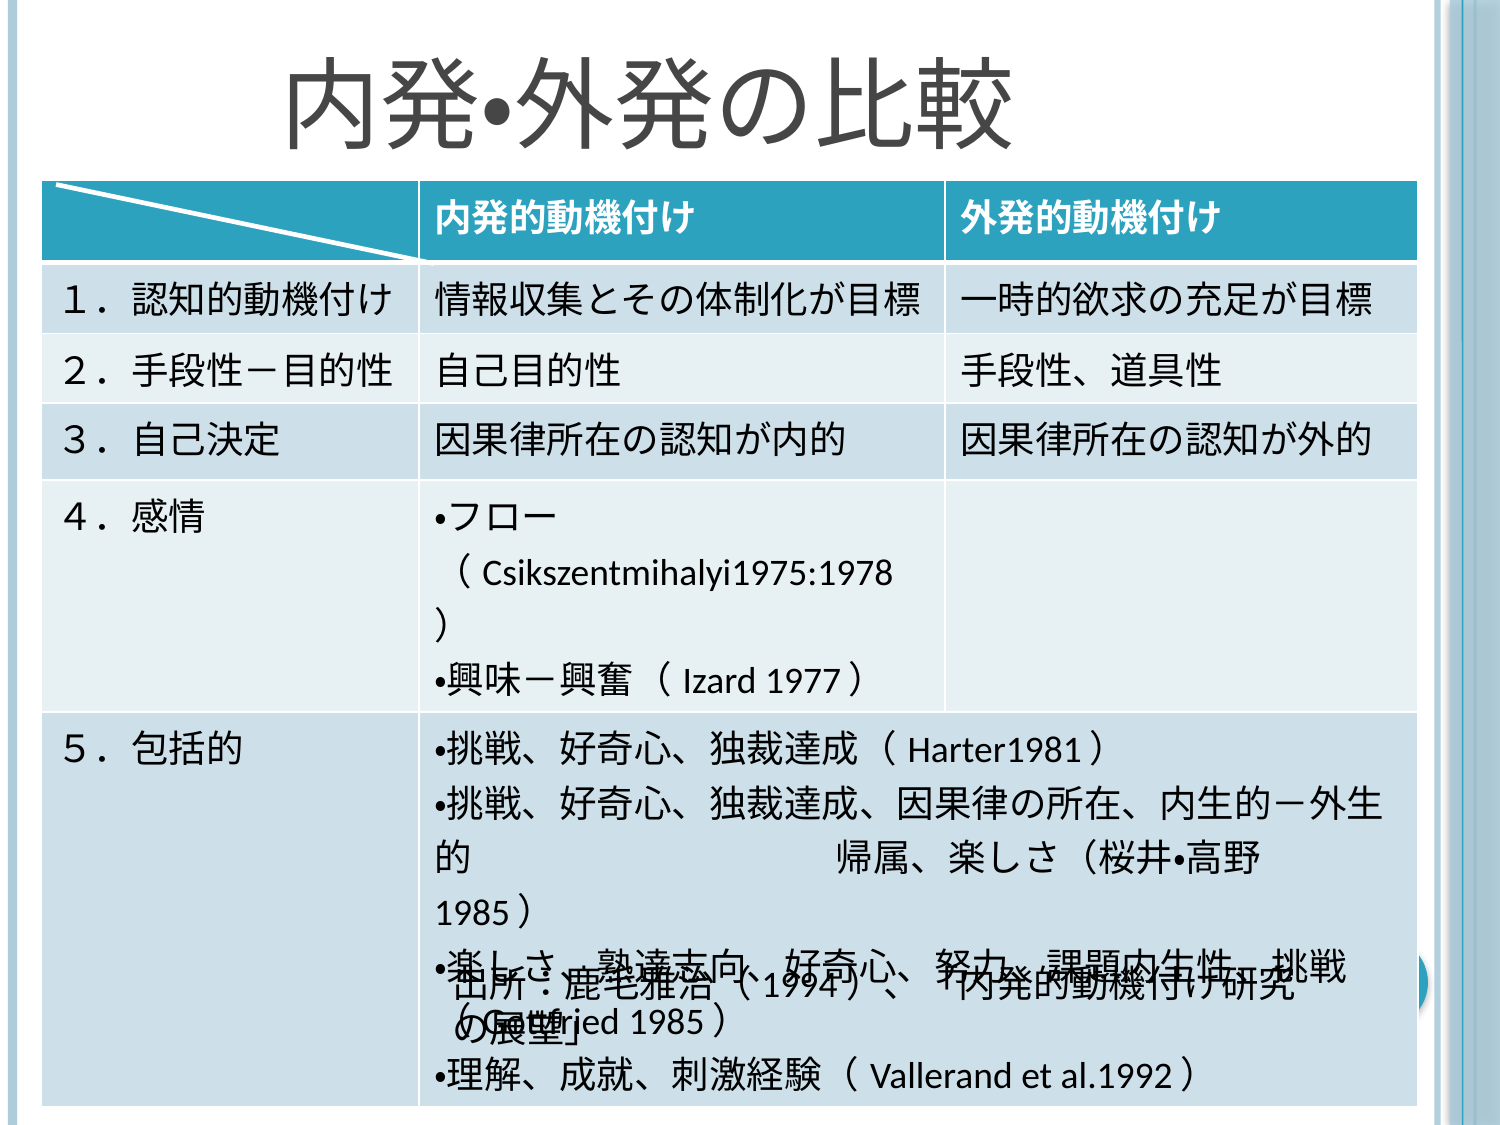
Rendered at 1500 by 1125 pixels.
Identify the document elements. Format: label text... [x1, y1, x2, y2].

table_cell 自己目的性 [420, 334, 944, 402]
title 内発・外発の比較 [265, 19, 1105, 169]
table_cell 情報収集とその体制化が目標 [420, 265, 944, 333]
table_cell ２．手段性－目的性 [42, 334, 418, 402]
table_cell 手段性、道具性 [946, 334, 1417, 402]
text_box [55, 183, 435, 265]
table_header [42, 181, 57, 260]
table_cell 一時的欲求の充足が目標 [946, 265, 1417, 333]
slide_number 35 [1419, 940, 1434, 1027]
table_cell 因果律所在の認知が内的 [420, 404, 944, 479]
table_cell ・挑戦、好奇心、独裁達成（Harter1981） ・挑戦、好奇心、独裁達成、因果律の所在、内生的－外生的 帰属、楽しさ（桜井・高野 1985） ・楽しさ、熟達志向、好奇心、努力、課題内生性、挑戦 （Gottfried 1985） ・理解、成就、刺激経験（Vallerand et al.1992） [420, 713, 1417, 1106]
table_cell ・フロー（Csikszentmihalyi1975:1978） ・興味－興奮（Izard 1977） [420, 481, 944, 711]
table_cell ３．自己決定 [42, 404, 418, 479]
table_cell ５．包括的 [42, 713, 418, 1106]
table_cell 因果律所在の認知が外的 [946, 404, 1417, 479]
table_header 外発的動機付け [946, 181, 1417, 260]
table_cell [946, 481, 1417, 711]
table_header 内発的動機付け [432, 181, 944, 260]
table_cell ４．感情 [42, 481, 418, 711]
table_cell １．認知的動機付け [42, 265, 418, 333]
text_box 出所：鹿毛雅治（1994）、「内発的動機付け研究の展望」 [437, 952, 1336, 1057]
